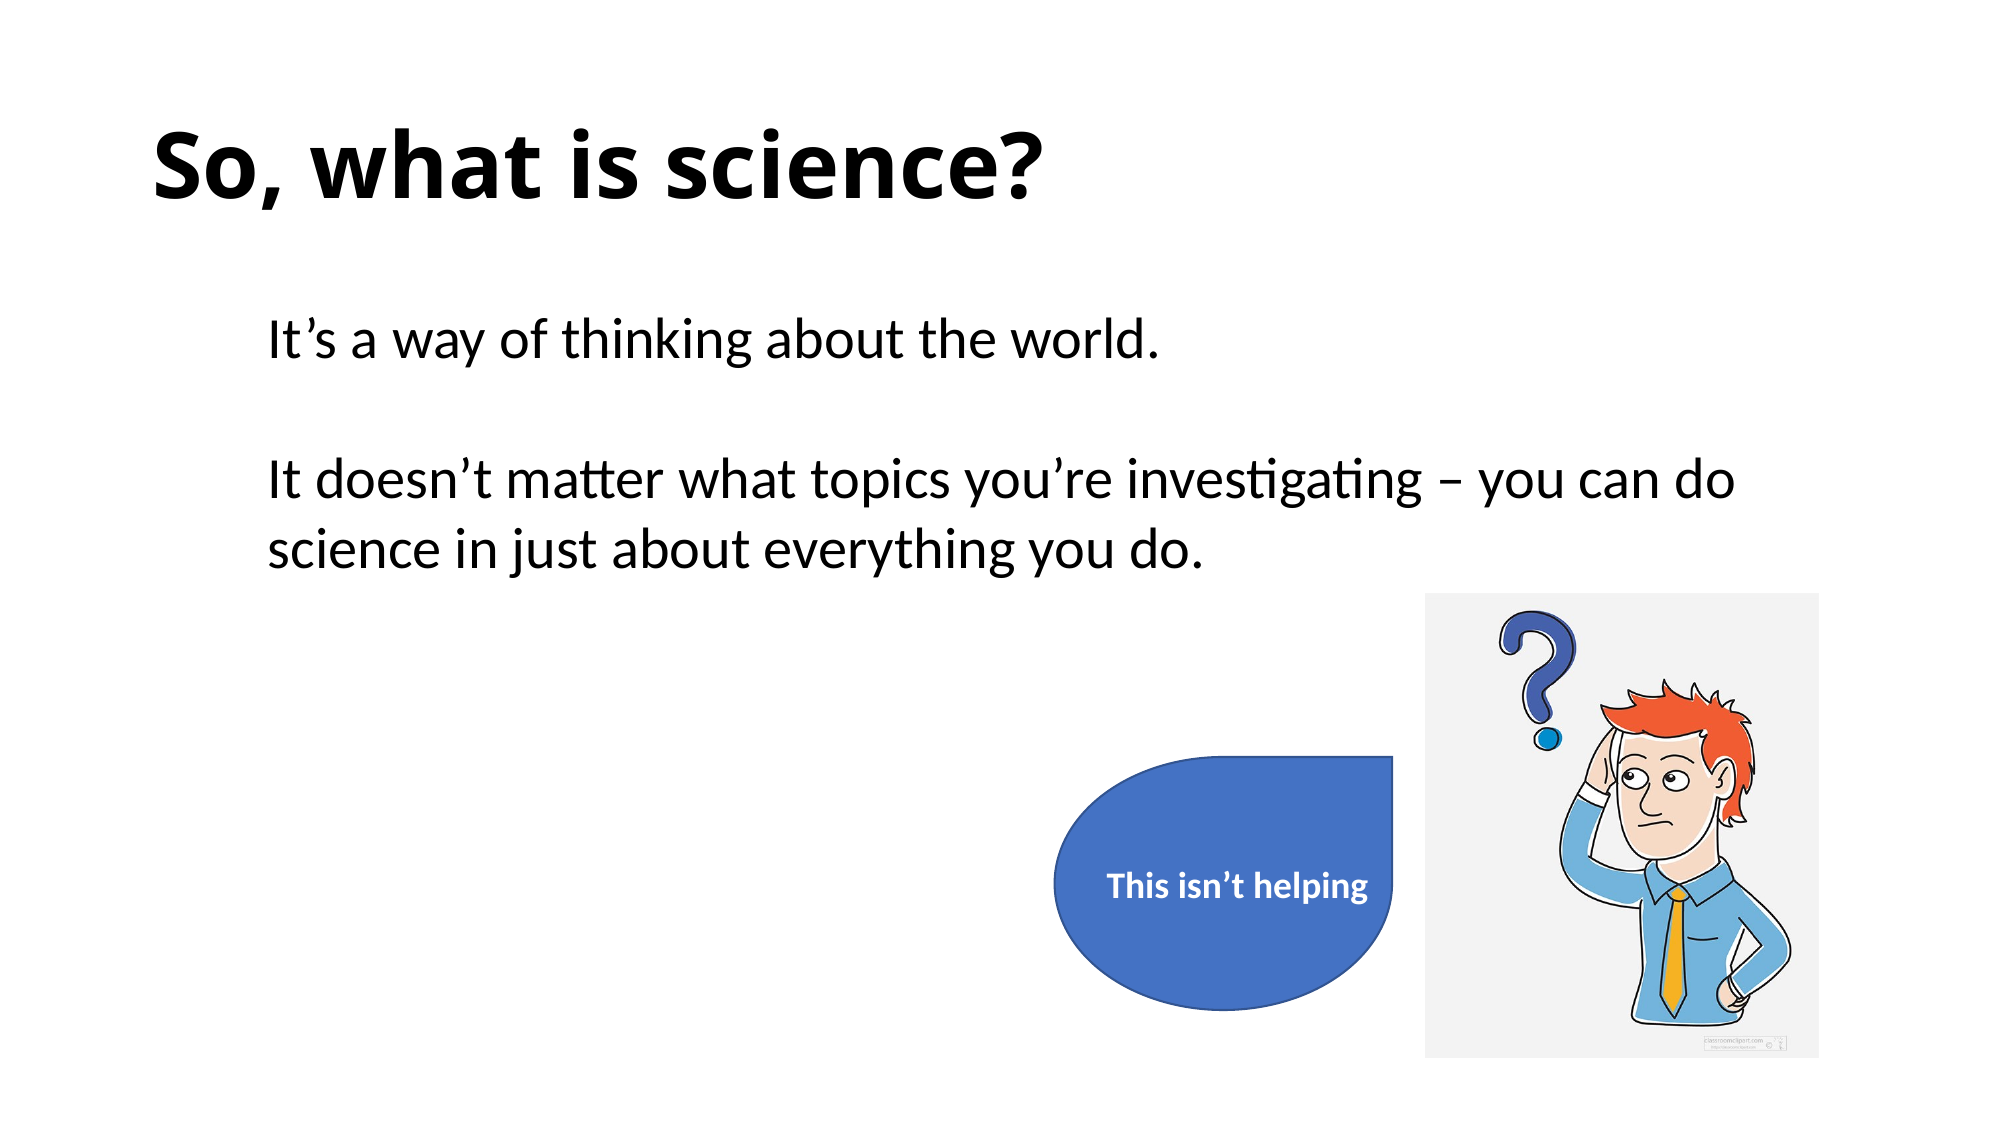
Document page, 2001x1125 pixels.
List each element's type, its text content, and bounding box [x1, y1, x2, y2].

picture [1424, 593, 1819, 1058]
title So, what is science? [137, 59, 1863, 278]
text_box [1053, 755, 1394, 1012]
text_box It’s a way of thinking about the world. It doesn’t matter what topics you’re investigating – you can do science in just about everything you do. [253, 292, 1857, 588]
text_box This isn’t helping [1091, 853, 1424, 913]
